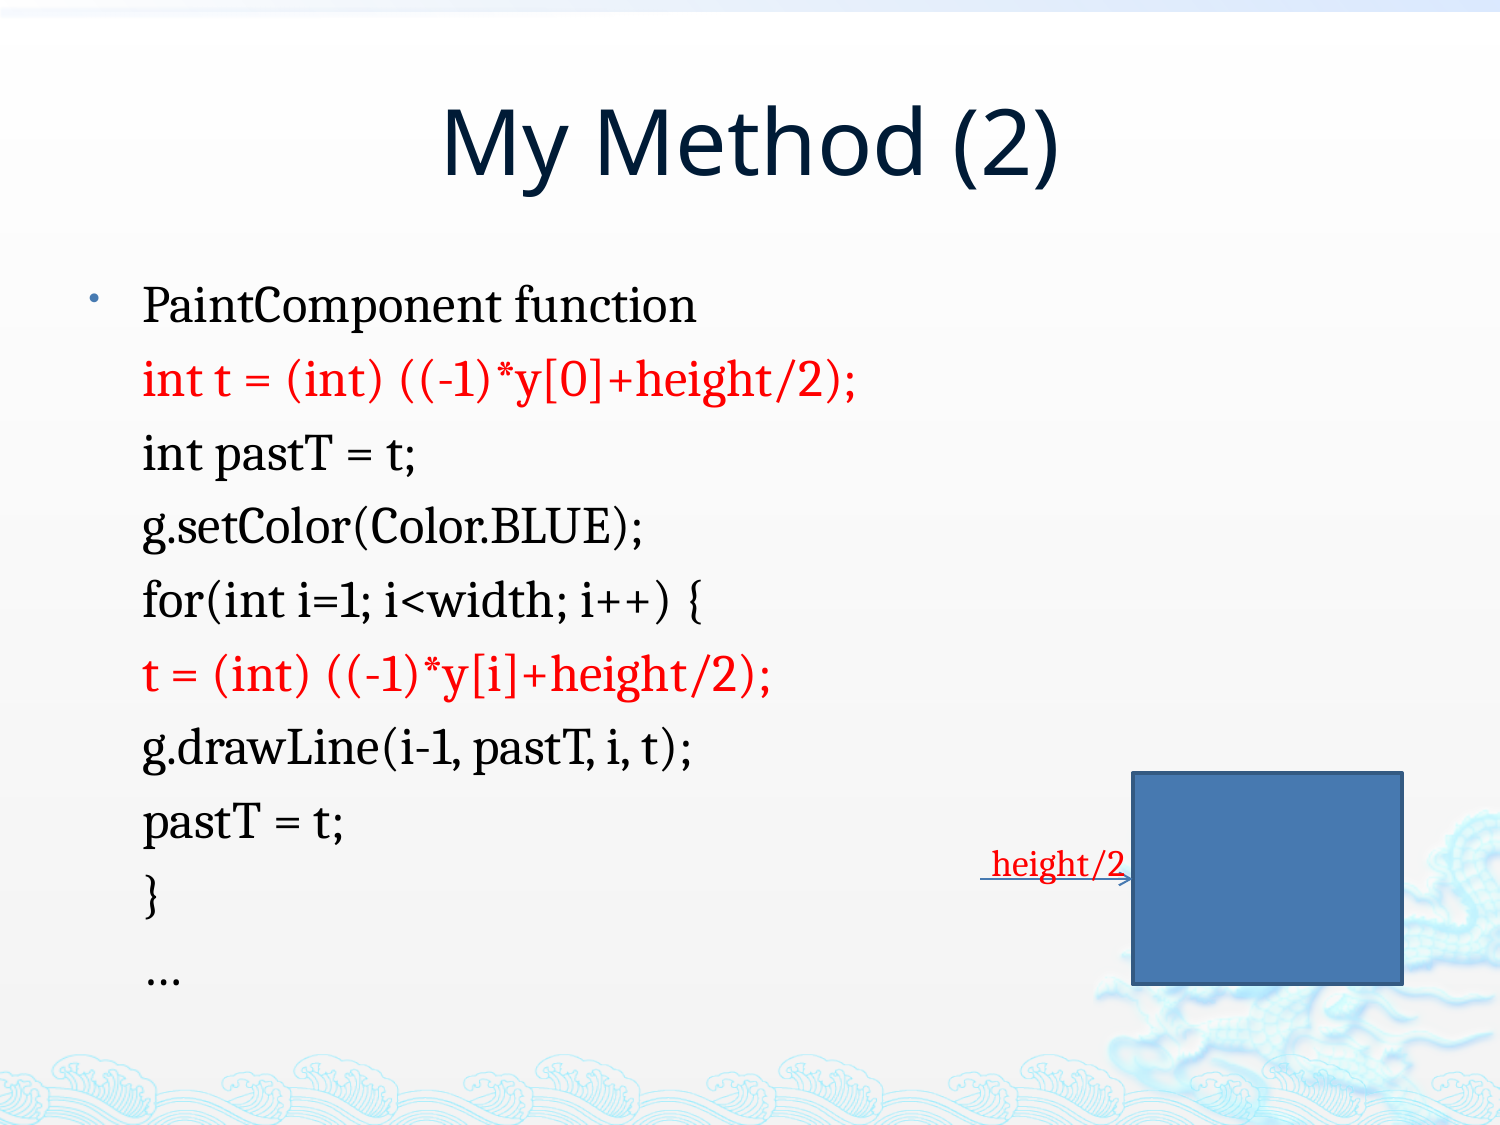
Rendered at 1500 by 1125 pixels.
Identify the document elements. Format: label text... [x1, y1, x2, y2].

text_box [1131, 771, 1404, 986]
text_box height/2 [976, 831, 1141, 892]
title My Method (2) [75, 45, 1425, 233]
list PaintComponent function int t = (int) ((-1)*y[0]+height/2); int pastT = t; g.setColor(Color.BLUE); for(int i=1; i<width; i++) { t = (int) ((-1)*y[i]+height/2); g.drawLine(i-1, pastT, i, t); pastT = t; } … [75, 262, 1425, 1005]
